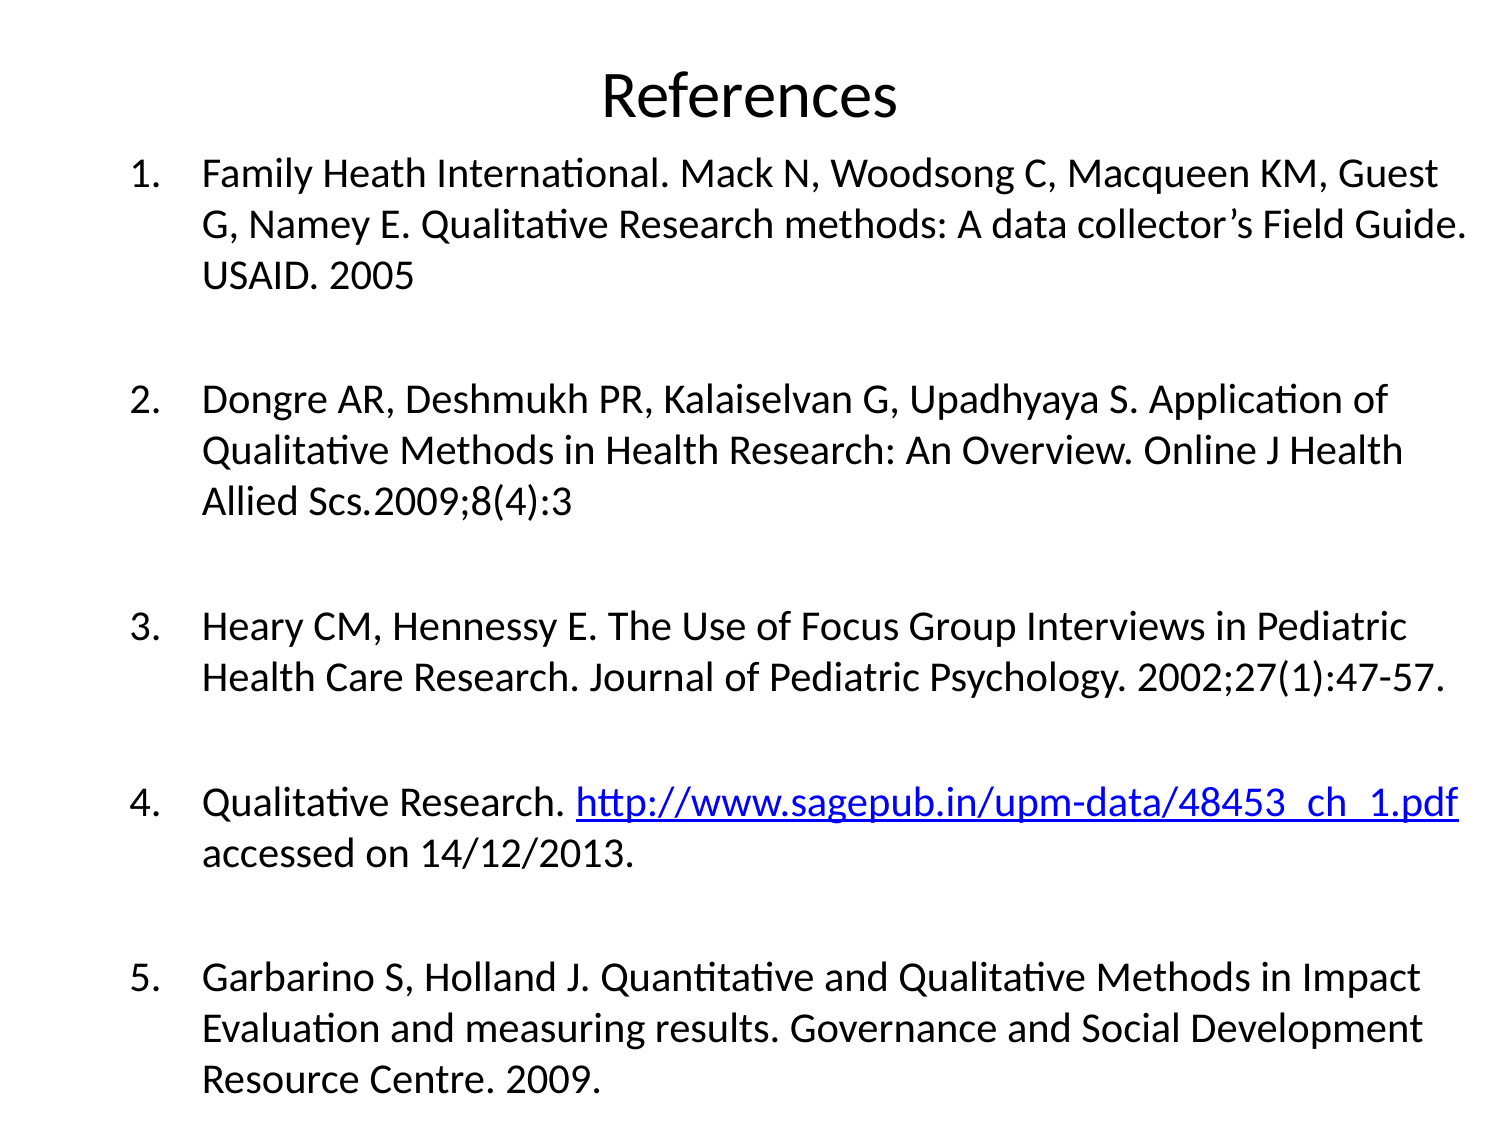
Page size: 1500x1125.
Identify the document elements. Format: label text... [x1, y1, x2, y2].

title References [75, 45, 1425, 137]
list Family Heath International. Mack N, Woodsong C, Macqueen KM, Guest G, Namey E. Qualitative Research methods: A data collector’s Field Guide. USAID. 2005 Dongre AR, Deshmukh PR, Kalaiselvan G, Upadhyaya S. Application of Qualitative Methods in Health Research: An Overview. Online J Health Allied Scs.2009;8(4):3 Heary CM, Hennessy E. The Use of Focus Group Interviews in Pediatric Health Care Research. Journal of Pediatric Psychology. 2002;27(1):47-57. Qualitative Research. http://www.sagepub.in/upm-data/48453_ch_1.pdf accessed on 14/12/2013. Garbarino S, Holland J. Quantitative and Qualitative Methods in Impact Evaluation and measuring results. Governance and Social Development Resource Centre. 2009. [50, 137, 1500, 1125]
